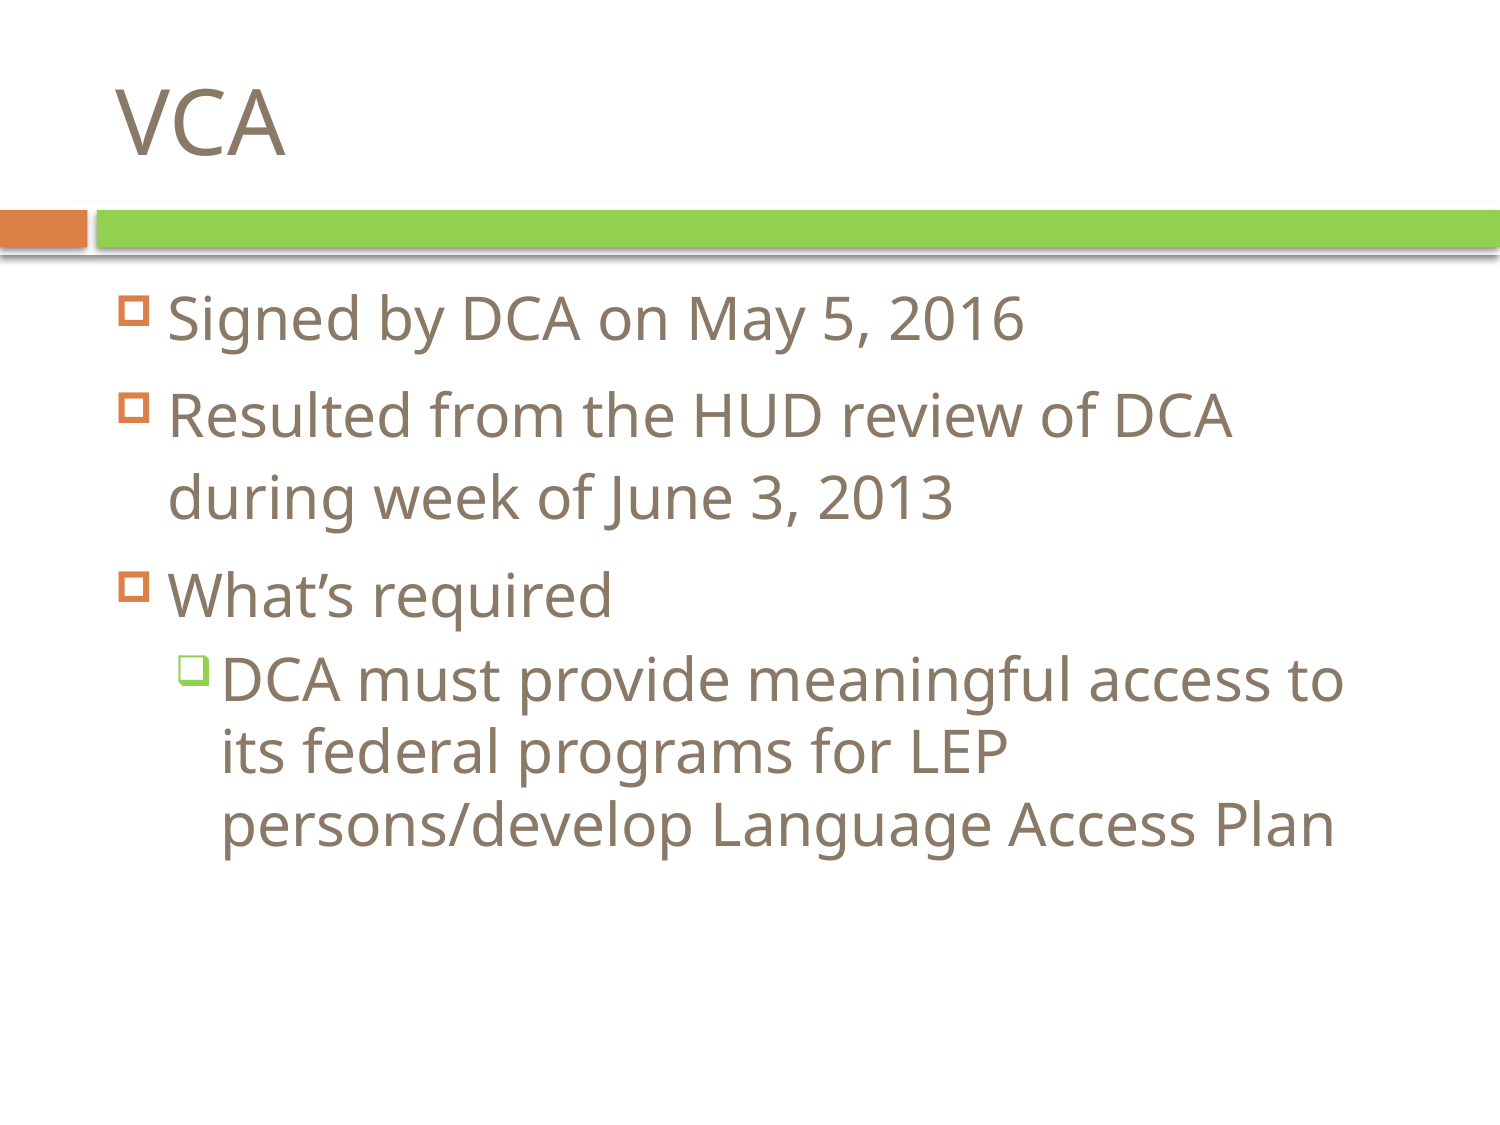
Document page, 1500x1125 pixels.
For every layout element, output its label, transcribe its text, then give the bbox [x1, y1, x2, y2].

title VCA [100, 37, 1438, 200]
list Signed by DCA on May 5, 2016 Resulted from the HUD review of DCA during week of June 3, 2013 What’s required DCA must provide meaningful access to its federal programs for LEP persons/develop Language Access Plan [100, 262, 1438, 1000]
